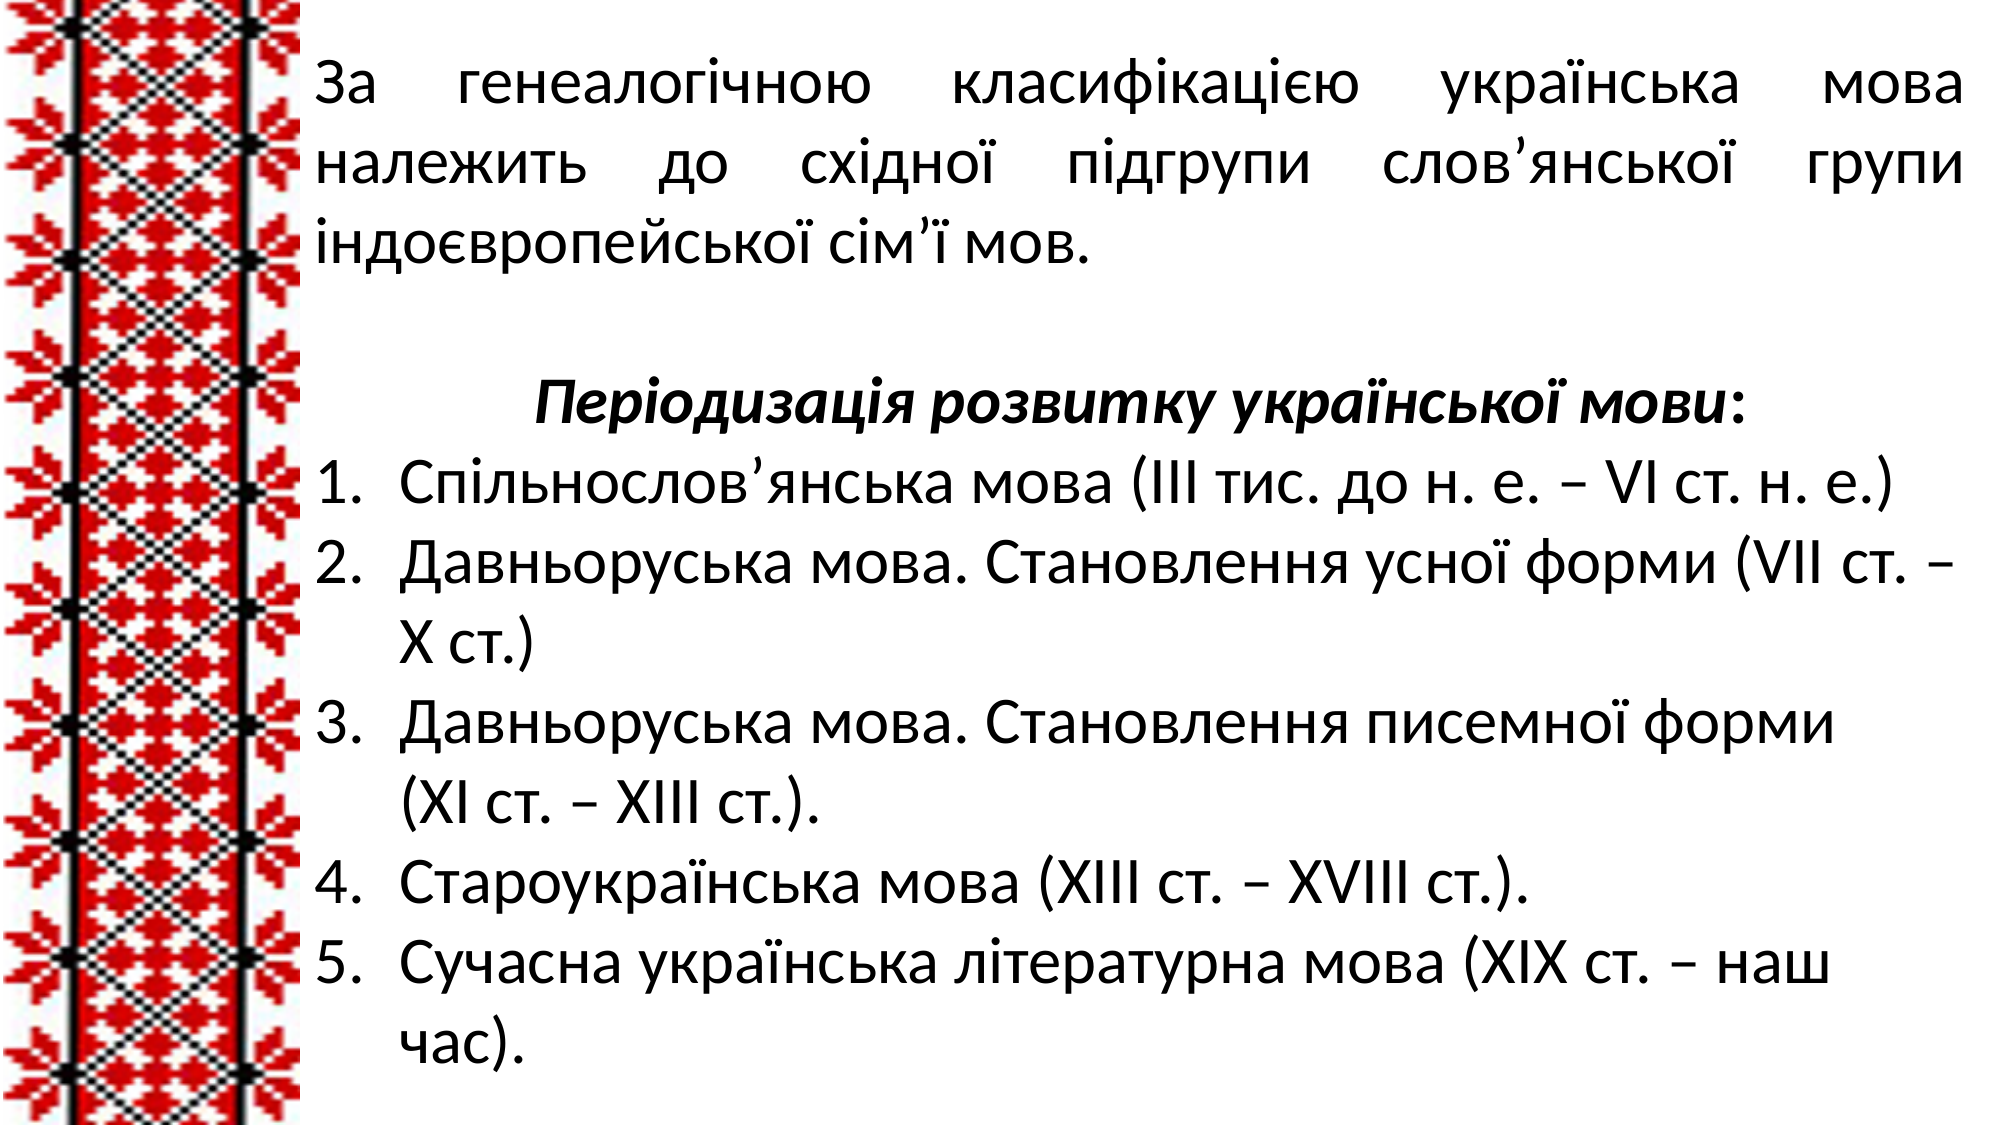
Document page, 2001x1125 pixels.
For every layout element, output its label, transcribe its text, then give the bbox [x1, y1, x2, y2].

text_box За генеалогічною класифікацією українська мова належить до східної підгрупи слов’янської групи індоєвропейської сім’ї мов. Періодизація розвитку української мови: Спільнослов’янська мова (ІІІ тис. до н. е. – VI ст. н. е.) Давньоруська мова. Становлення усної форми (VII ст. – Х ст.) Давньоруська мова. Становлення писемної форми (ХІ ст. – ХІІІ ст.). Староукраїнська мова (XIII ст. – XVIII ст.). Сучасна українська літературна мова (XIX ст. – наш час). [300, 29, 1982, 1084]
picture [3, 0, 300, 1125]
